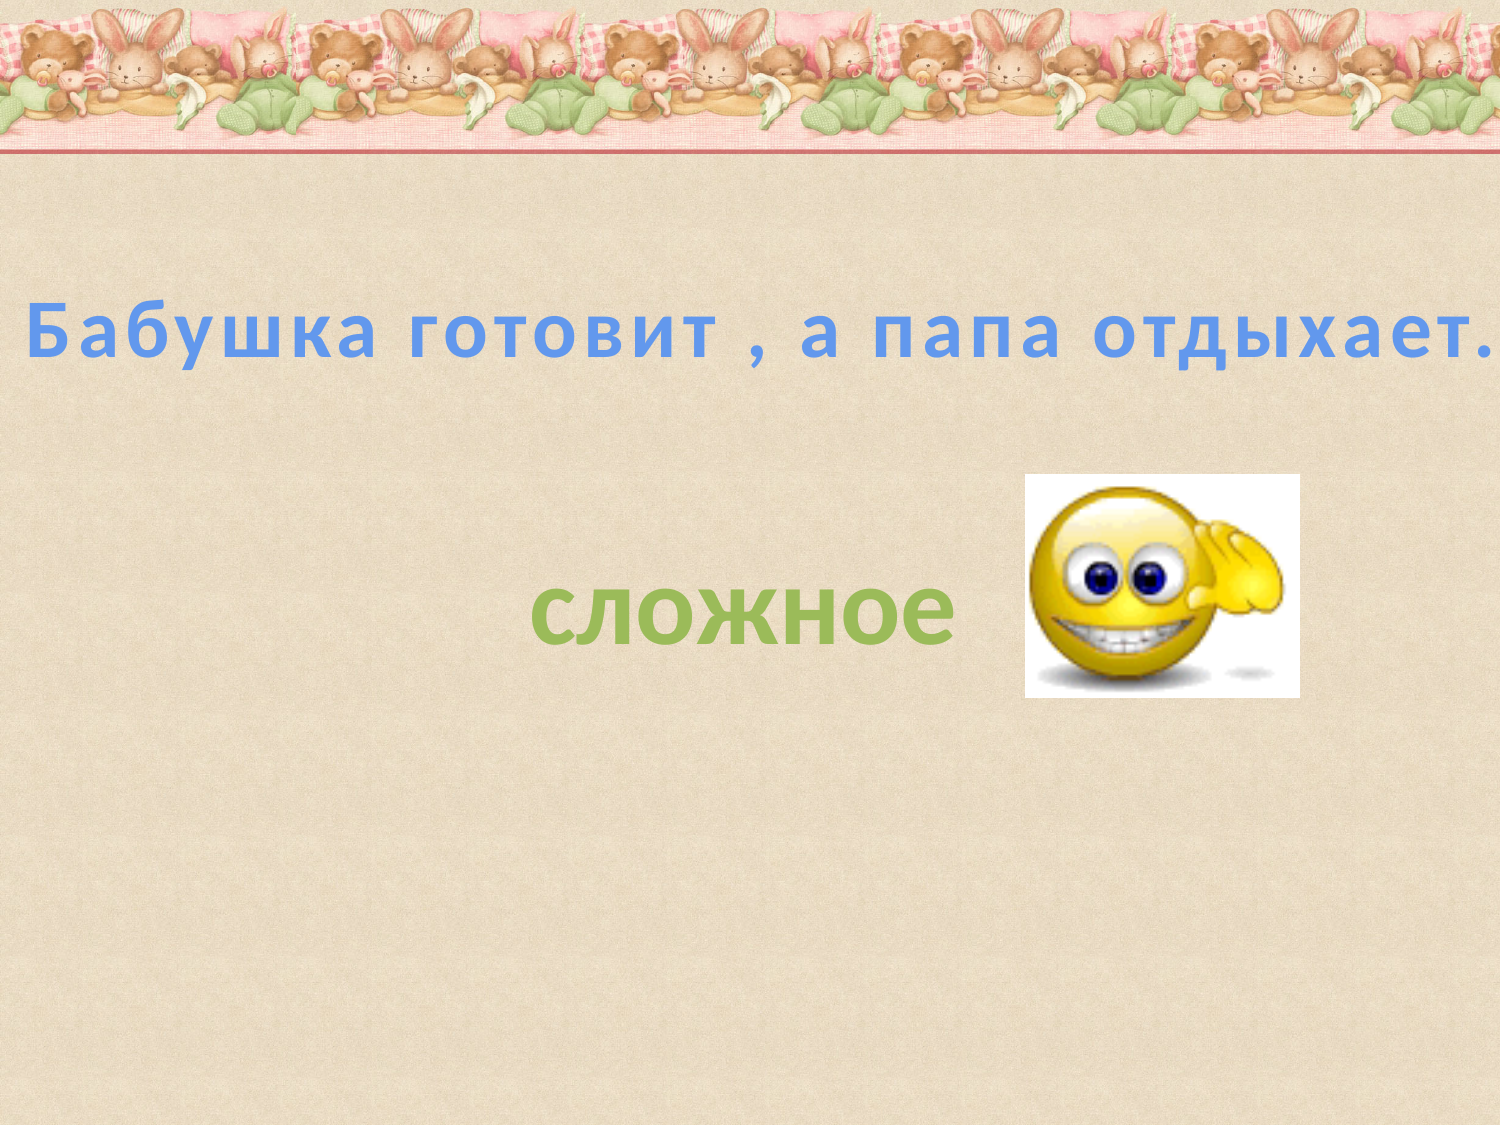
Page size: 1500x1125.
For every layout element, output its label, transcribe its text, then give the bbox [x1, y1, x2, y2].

text_box сложное [399, 524, 1019, 675]
picture [0, 0, 1500, 1125]
text_box Бабушка готовит , а папа отдыхает. [10, 237, 1500, 388]
